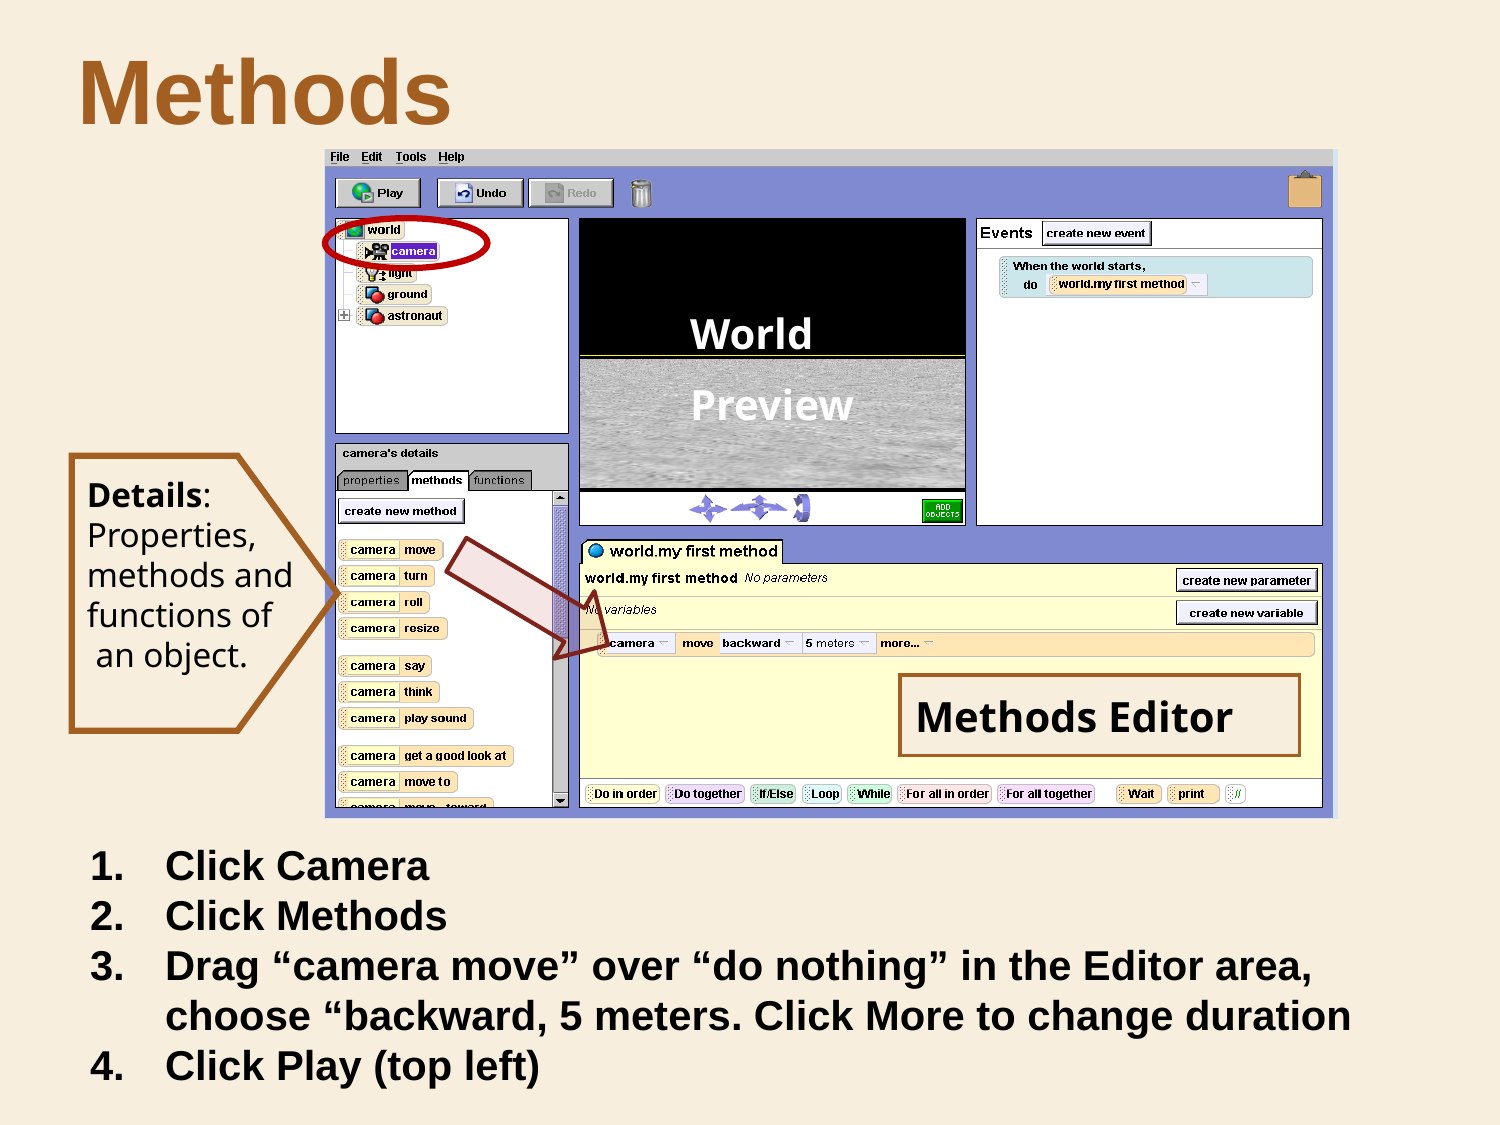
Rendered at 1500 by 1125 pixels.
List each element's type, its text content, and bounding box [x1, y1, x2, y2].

text_box Details: Properties, methods and functions of an object. [71, 418, 319, 731]
text_box Click Camera Click Methods Drag “camera move” over “do nothing” in the Editor area, choose “backward, 5 meters. Click More to change duration Click Play (top left) [75, 831, 1463, 1097]
picture [324, 149, 1338, 819]
text_box Methods [62, 25, 1363, 151]
